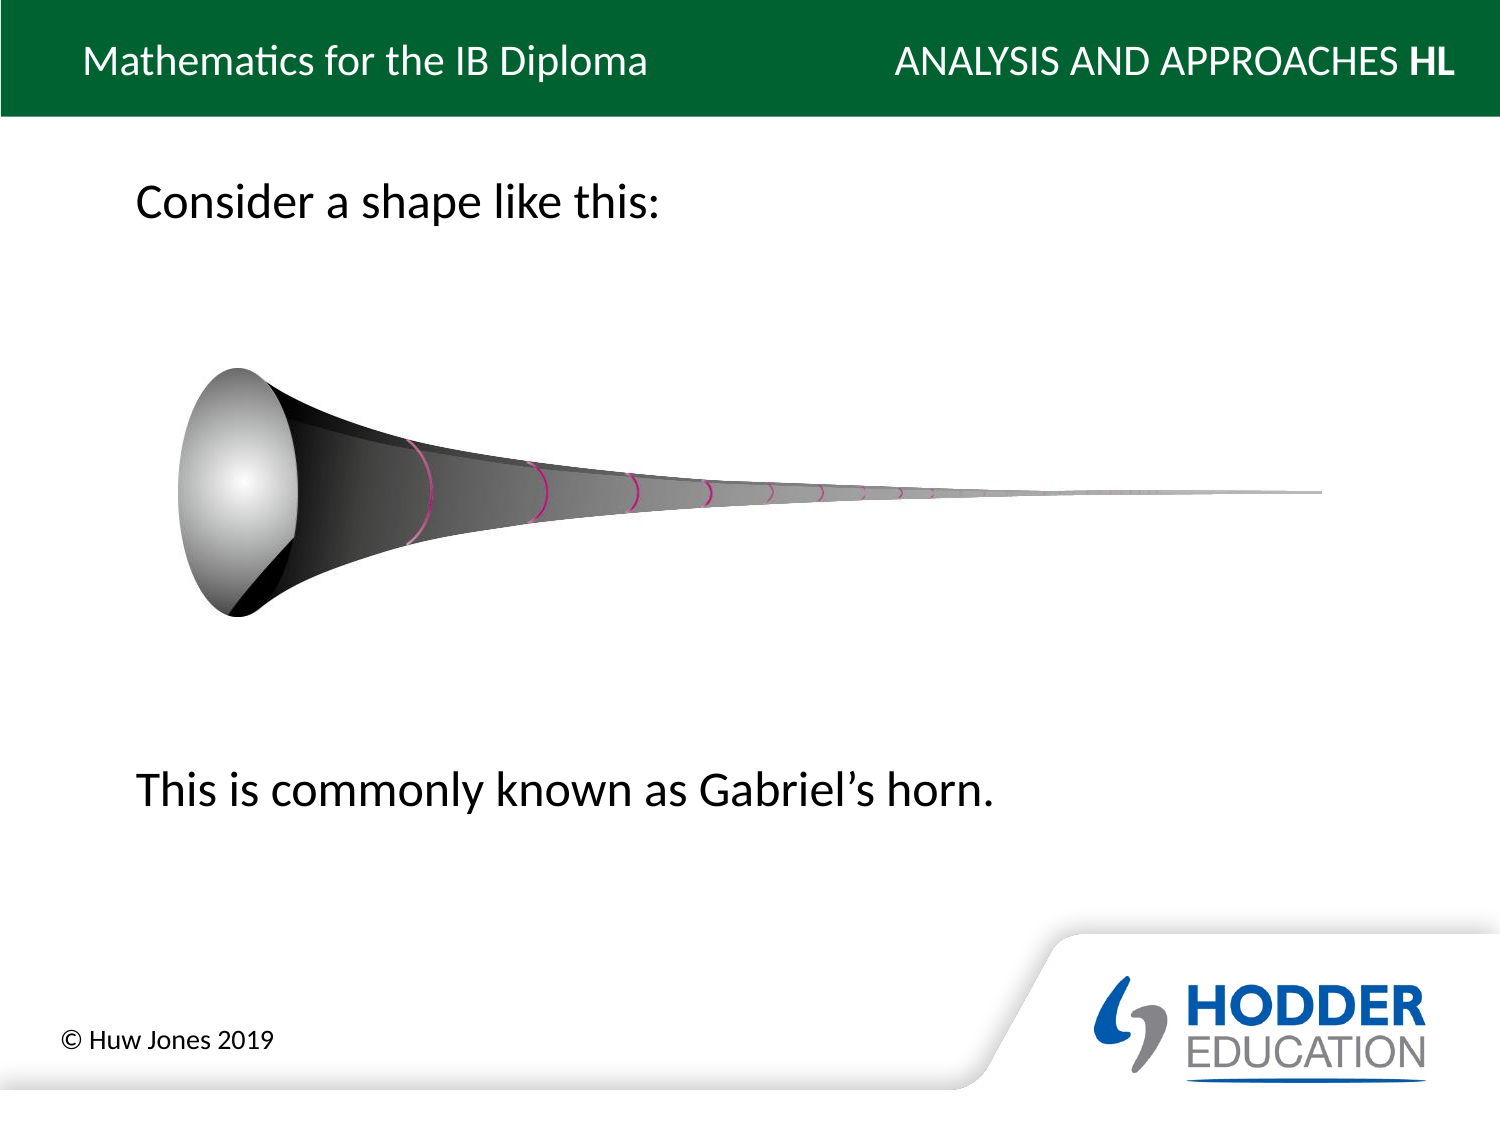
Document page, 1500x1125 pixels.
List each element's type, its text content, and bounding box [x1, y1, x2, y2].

picture [178, 368, 1322, 617]
text_box Consider a shape like this: [135, 168, 1297, 229]
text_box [0, 898, 1500, 1125]
text_box This is commonly known as Gabriel’s horn. [135, 755, 1050, 817]
text_box Mathematics for the IB Diploma ANALYSIS AND APPROACHES HL [0, 0, 1500, 118]
